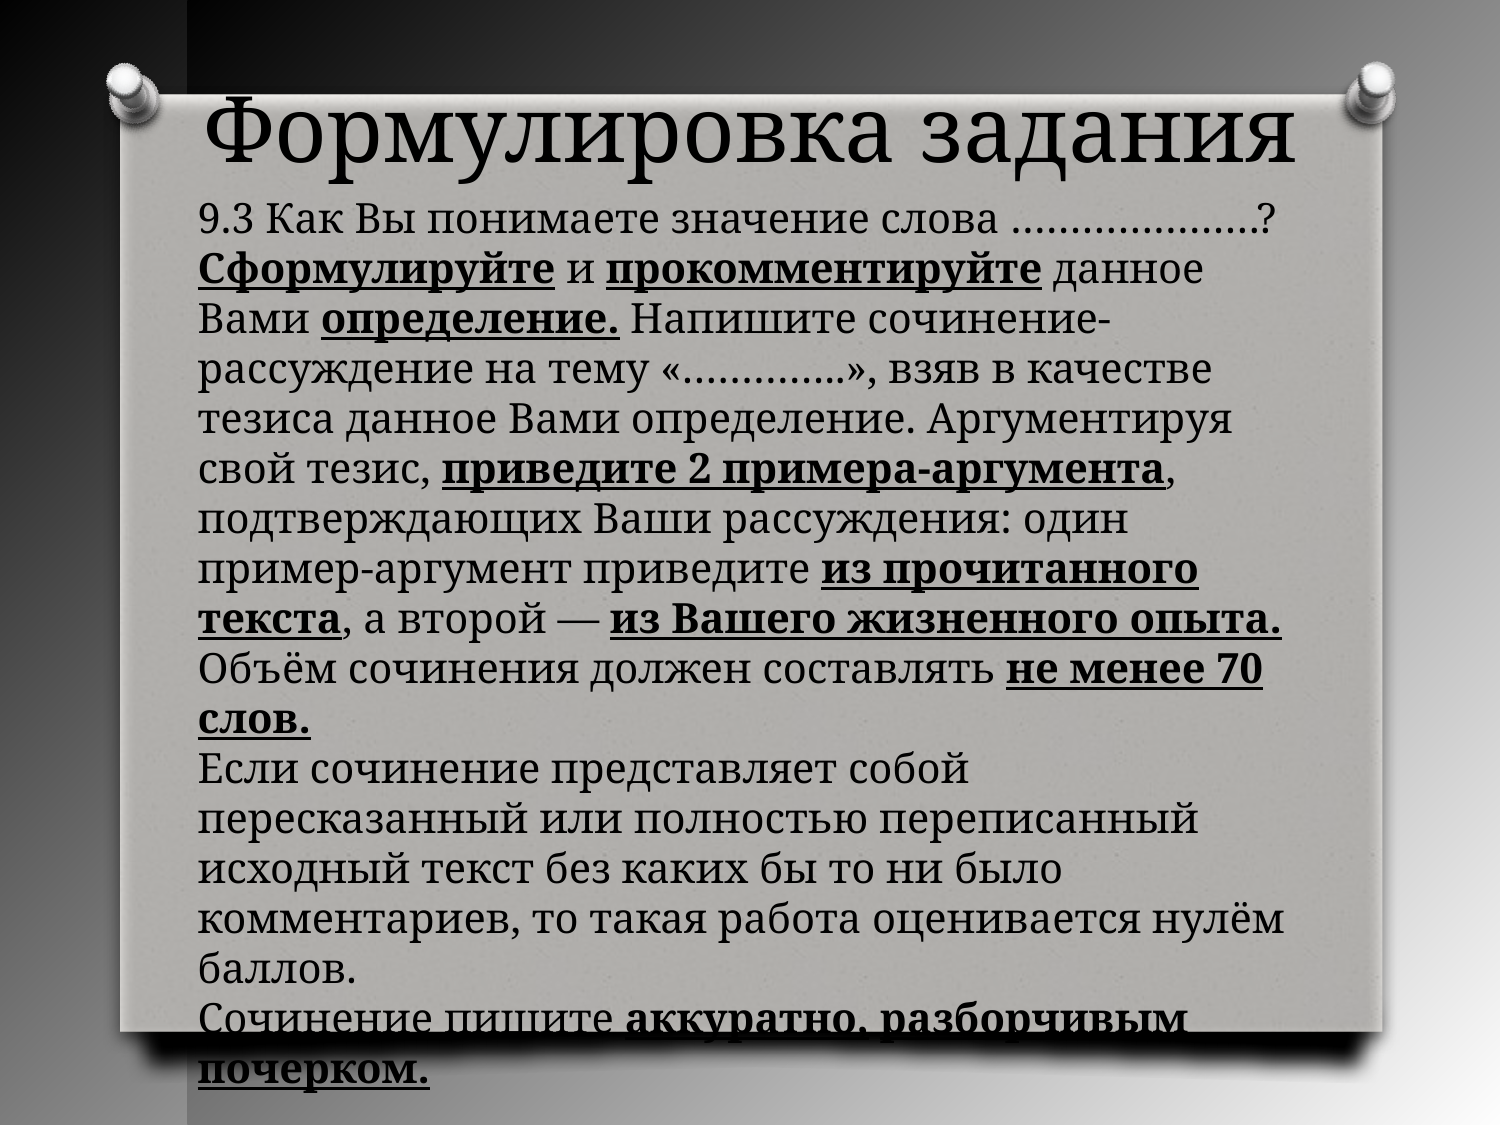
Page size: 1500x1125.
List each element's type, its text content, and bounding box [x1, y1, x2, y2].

picture [1323, 35, 1439, 156]
picture [75, 29, 179, 153]
text_box Формулировка задания [179, 54, 1323, 197]
text_box 9.3 Как Вы понимаете значение слова …………………? Сформулируйте и прокомментируйте данное Вами определение. Напишите сочинение-рассуждение на тему «…………..», взяв в качестве тезиса данное Вами определение. Аргументируя свой тезис, приведите 2 примера-аргумента, подтверждающих Ваши рассуждения: один пример-аргумент приведите из прочитанного текста, а второй — из Вашего жизненного опыта. Объём сочинения должен составлять не менее 70 слов. Если сочинение представляет собой пересказанный или полностью переписанный исходный текст без каких бы то ни было комментариев, то такая работа оценивается нулём баллов. Сочинение пишите аккуратно, разборчивым почерком. [183, 184, 1317, 976]
